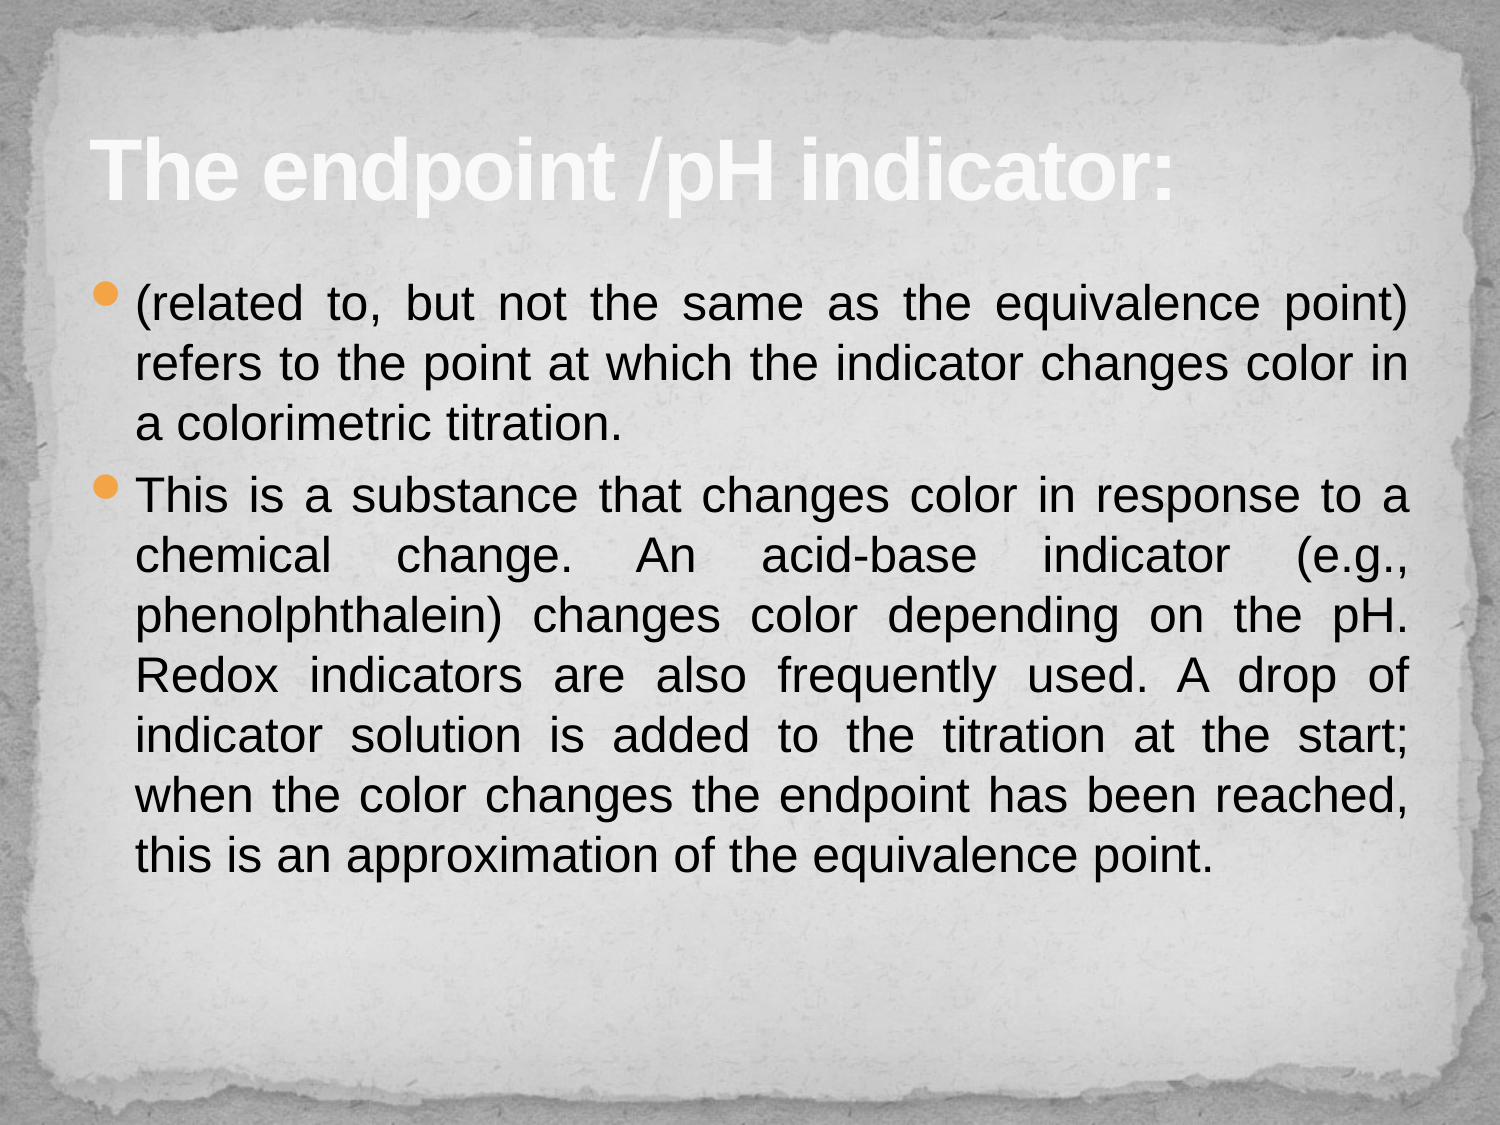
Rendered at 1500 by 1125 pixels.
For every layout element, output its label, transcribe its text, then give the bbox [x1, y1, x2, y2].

list (related to, but not the same as the equivalence point) refers to the point at which the indicator changes color in a colorimetric titration. This is a substance that changes color in response to a chemical change. An acid-base indicator (e.g., phenolphthalein) changes color depending on the pH. Redox indicators are also frequently used. A drop of indicator solution is added to the titration at the start; when the color changes the endpoint has been reached, this is an approximation of the equivalence point. [75, 262, 1425, 1042]
title The endpoint /pH indicator: [74, 24, 1425, 225]
